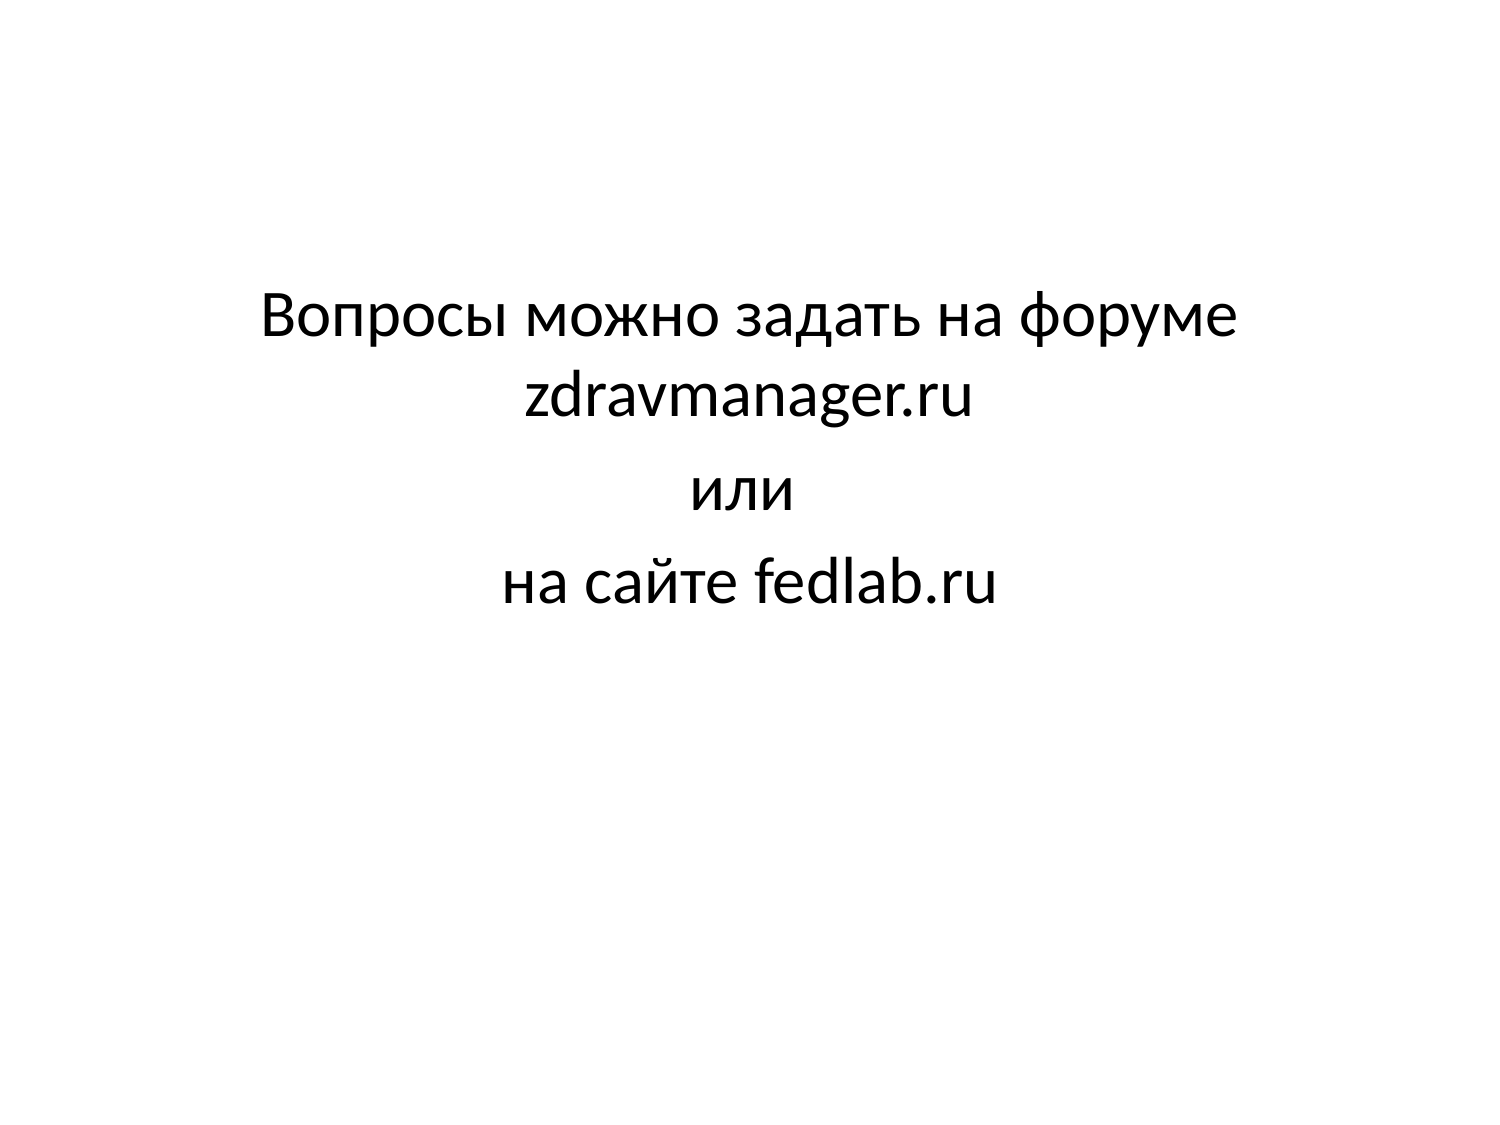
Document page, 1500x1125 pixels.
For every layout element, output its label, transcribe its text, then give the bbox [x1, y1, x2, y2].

list Вопросы можно задать на форуме zdravmanager.ru или на сайте fedlab.ru [75, 262, 1425, 1005]
